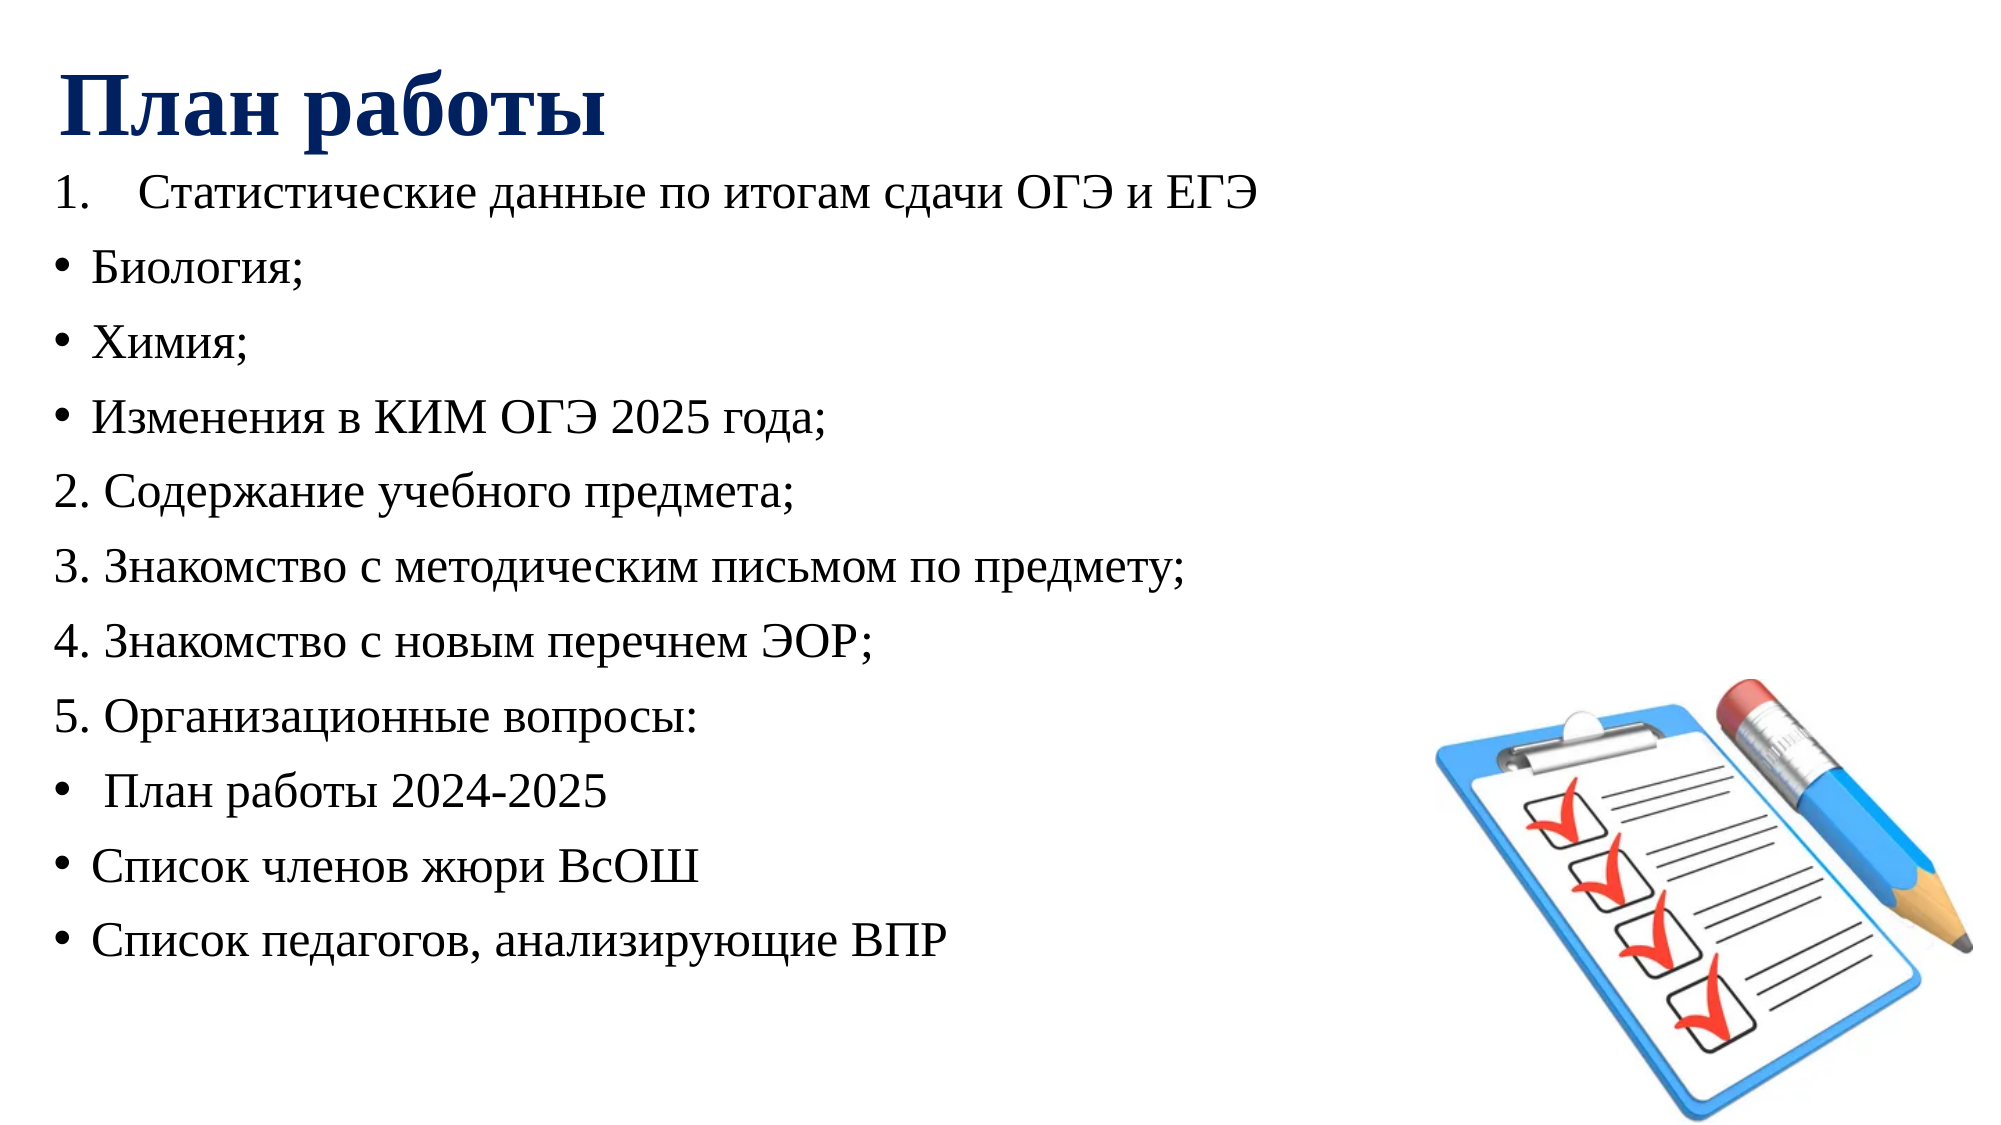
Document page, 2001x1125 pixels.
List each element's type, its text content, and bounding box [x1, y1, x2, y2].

picture [1435, 679, 1973, 1123]
text_box План работы [45, 0, 1770, 158]
text_box Статистические данные по итогам сдачи ОГЭ и ЕГЭ Биология; Химия; Изменения в КИМ ОГЭ 2025 года; 2. Содержание учебного предмета; 3. Знакомство с методическим письмом по предмету; 4. Знакомство с новым перечнем ЭОР; 5. Организационные вопросы: План работы 2024-2025 Список членов жюри ВсОШ Список педагогов, анализирующие ВПР [38, 158, 1865, 872]
